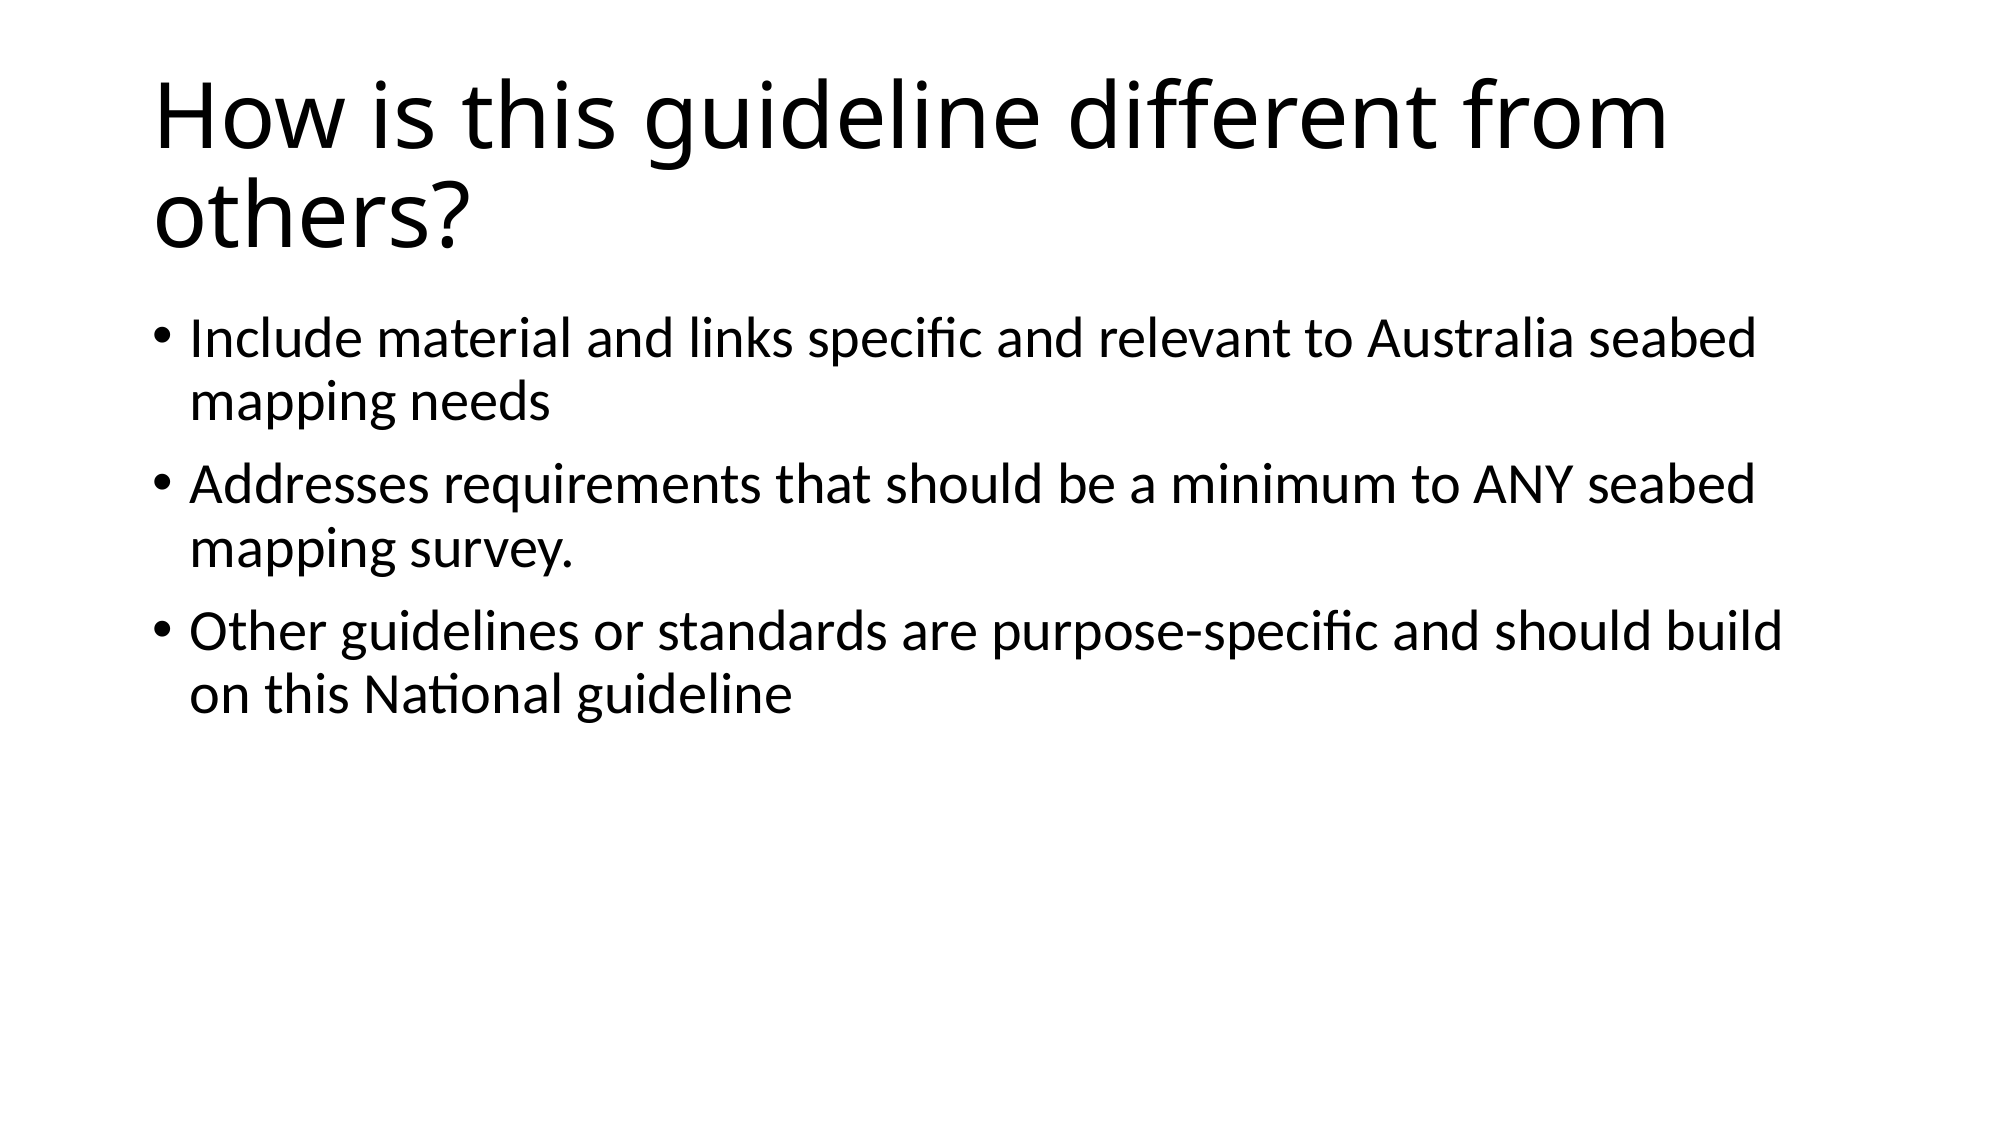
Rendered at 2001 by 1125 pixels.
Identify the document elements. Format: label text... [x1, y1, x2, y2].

list Include material and links specific and relevant to Australia seabed mapping needs Addresses requirements that should be a minimum to ANY seabed mapping survey. Other guidelines or standards are purpose-specific and should build on this National guideline [137, 299, 1863, 1014]
title How is this guideline different from others? [137, 59, 1863, 278]
